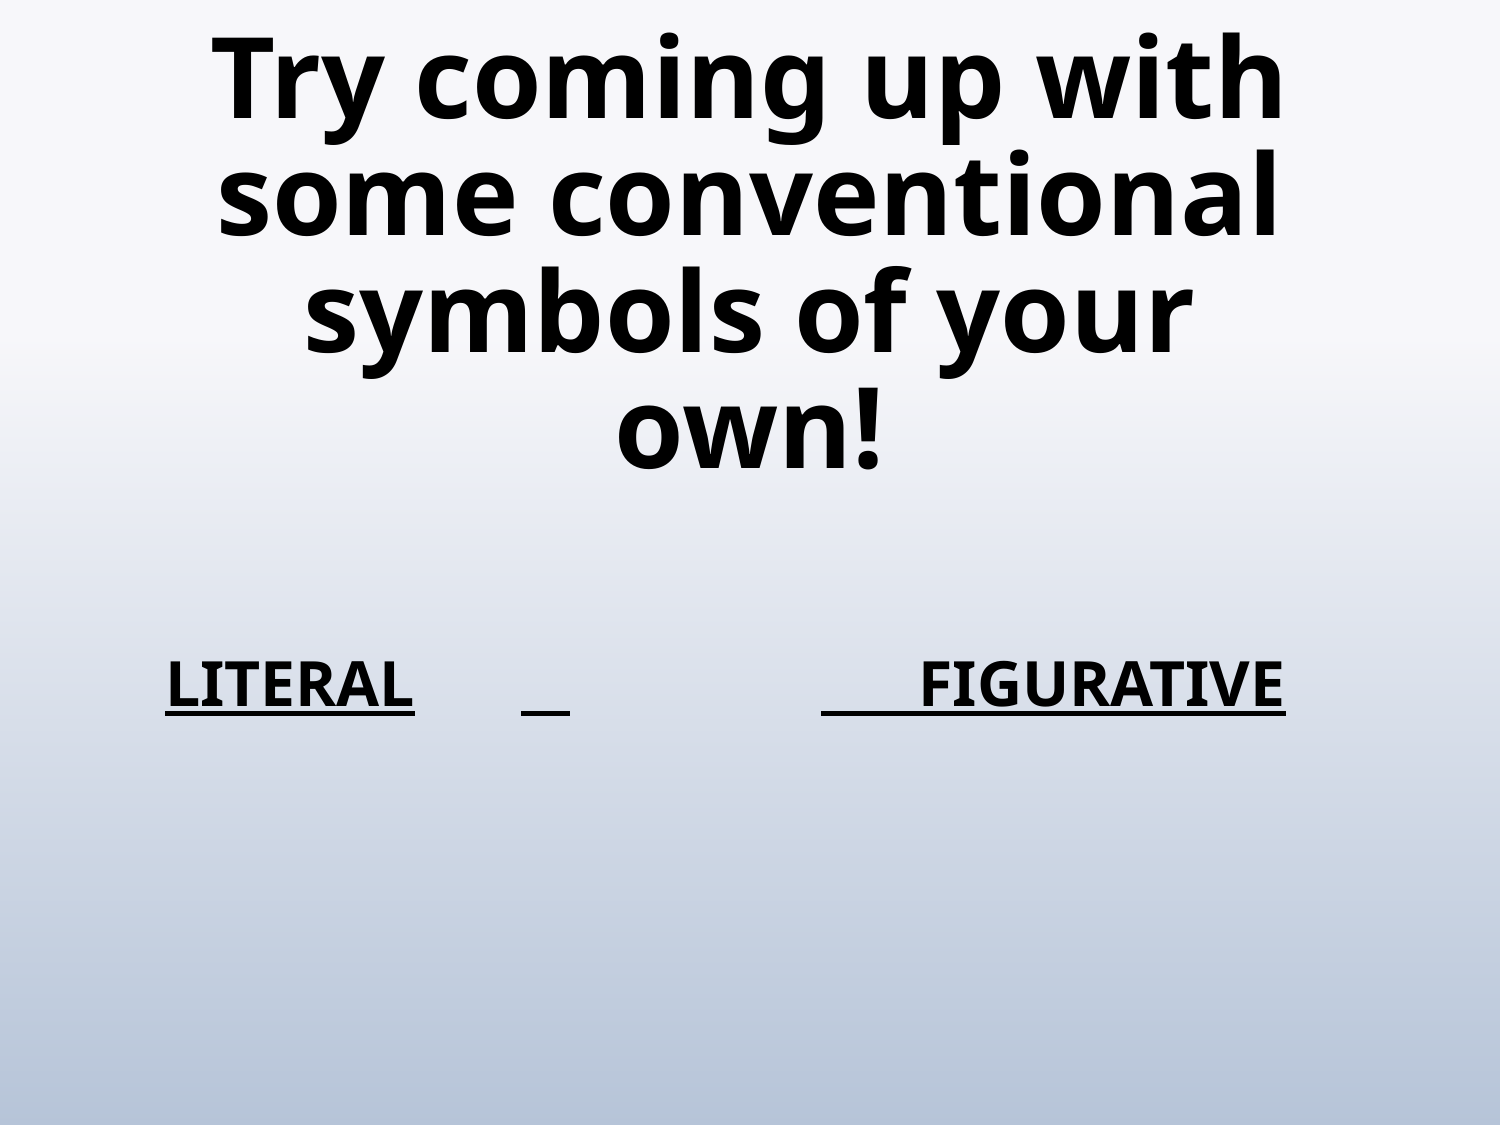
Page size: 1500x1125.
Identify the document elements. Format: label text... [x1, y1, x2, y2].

list LITERAL FIGURATIVE [150, 286, 1350, 993]
title Try coming up with some conventional symbols of your own! [150, 37, 1350, 245]
